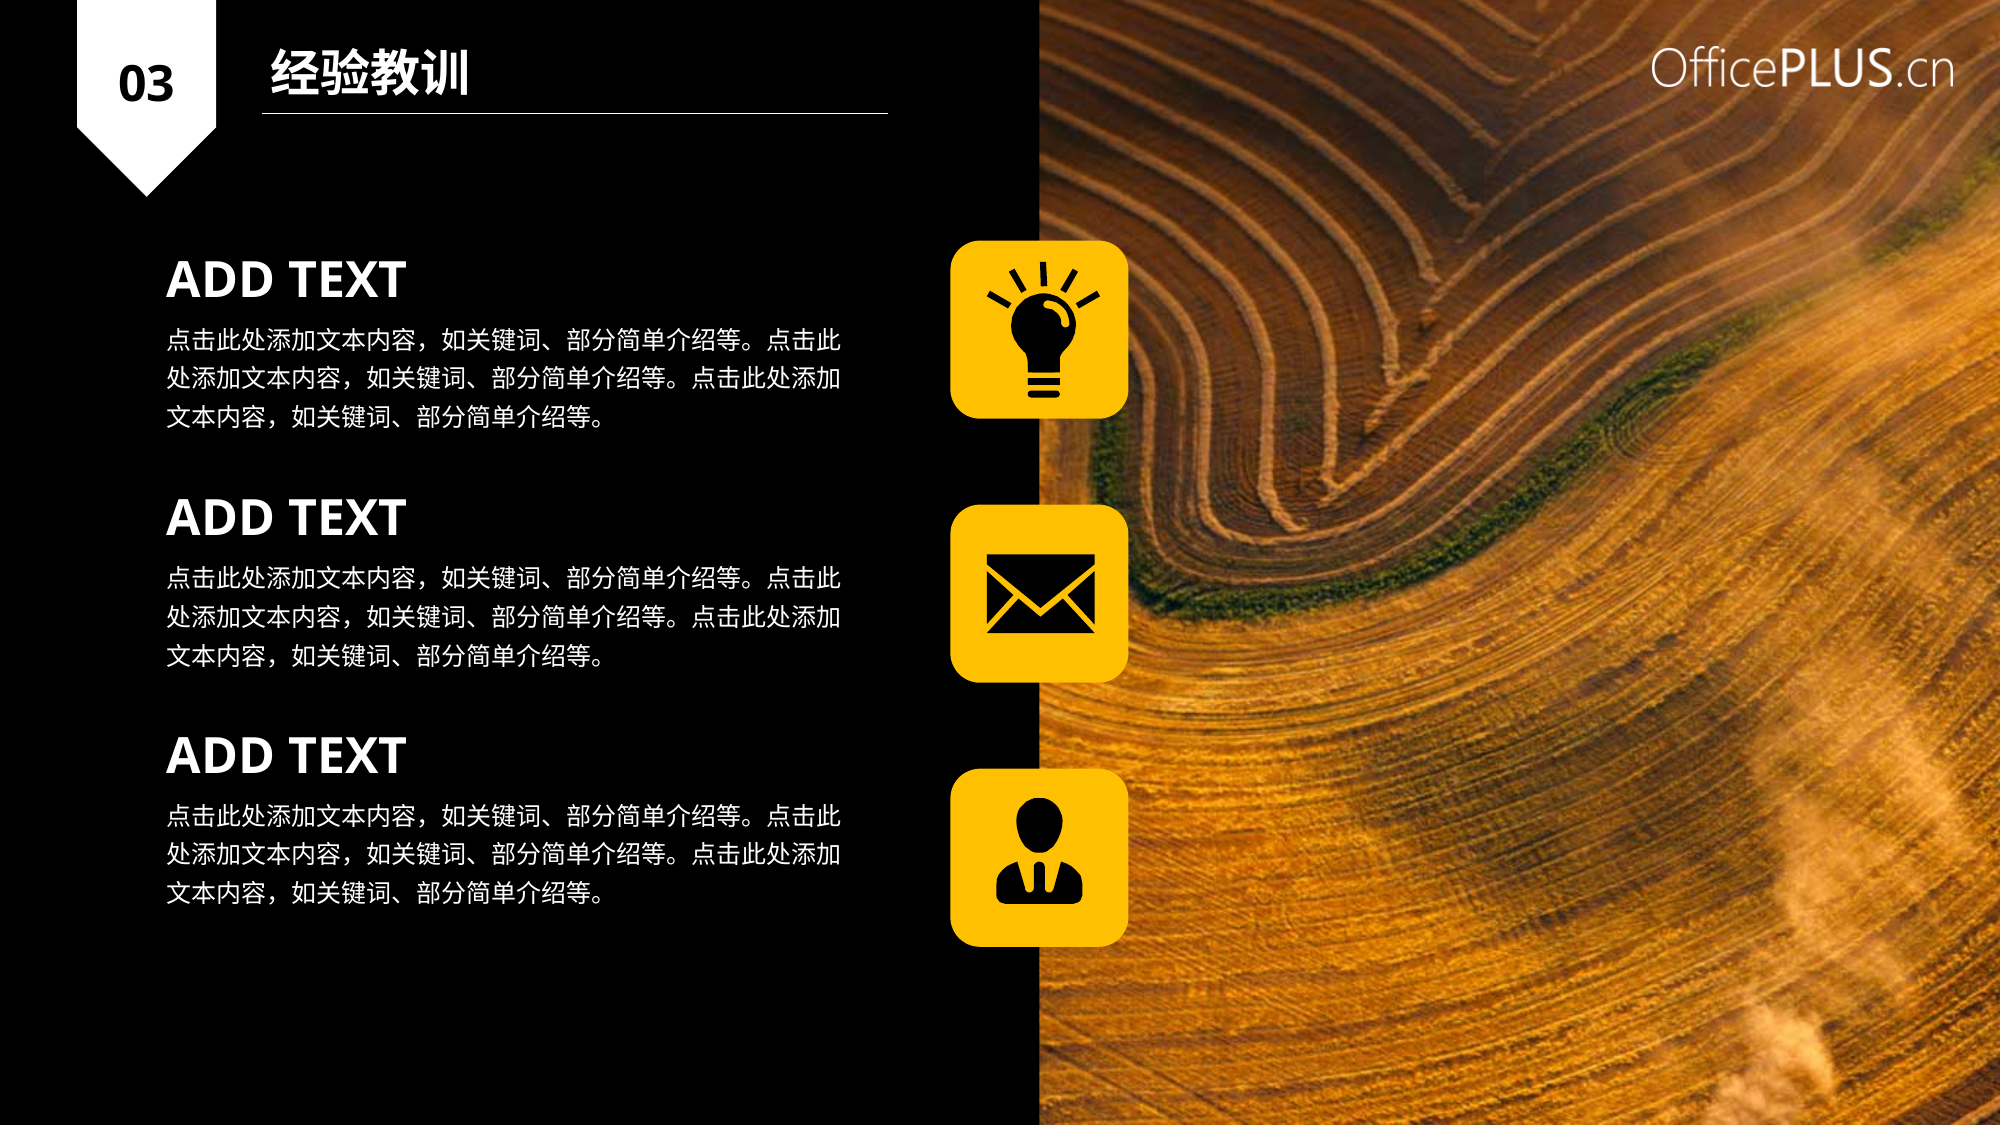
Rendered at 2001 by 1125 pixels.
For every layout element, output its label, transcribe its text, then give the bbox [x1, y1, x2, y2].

text_box ADD TEXT [151, 478, 594, 545]
list 03 [96, 50, 197, 120]
text_box 点击此处添加文本内容，如关键词、部分简单介绍等。点击此处添加文本内容，如关键词、部分简单介绍等。点击此处添加文本内容，如关键词、部分简单介绍等。 [151, 545, 881, 678]
text_box ADD TEXT [151, 240, 594, 307]
text_box ADD TEXT [151, 716, 594, 783]
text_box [950, 240, 1129, 419]
text_box 点击此处添加文本内容，如关键词、部分简单介绍等。点击此处添加文本内容，如关键词、部分简单介绍等。点击此处添加文本内容，如关键词、部分简单介绍等。 [151, 307, 881, 440]
picture [1039, 0, 2000, 1125]
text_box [950, 768, 1129, 947]
list 经验教训 [255, 40, 881, 104]
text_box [950, 504, 1129, 683]
text_box 点击此处添加文本内容，如关键词、部分简单介绍等。点击此处添加文本内容，如关键词、部分简单介绍等。点击此处添加文本内容，如关键词、部分简单介绍等。 [151, 783, 881, 916]
